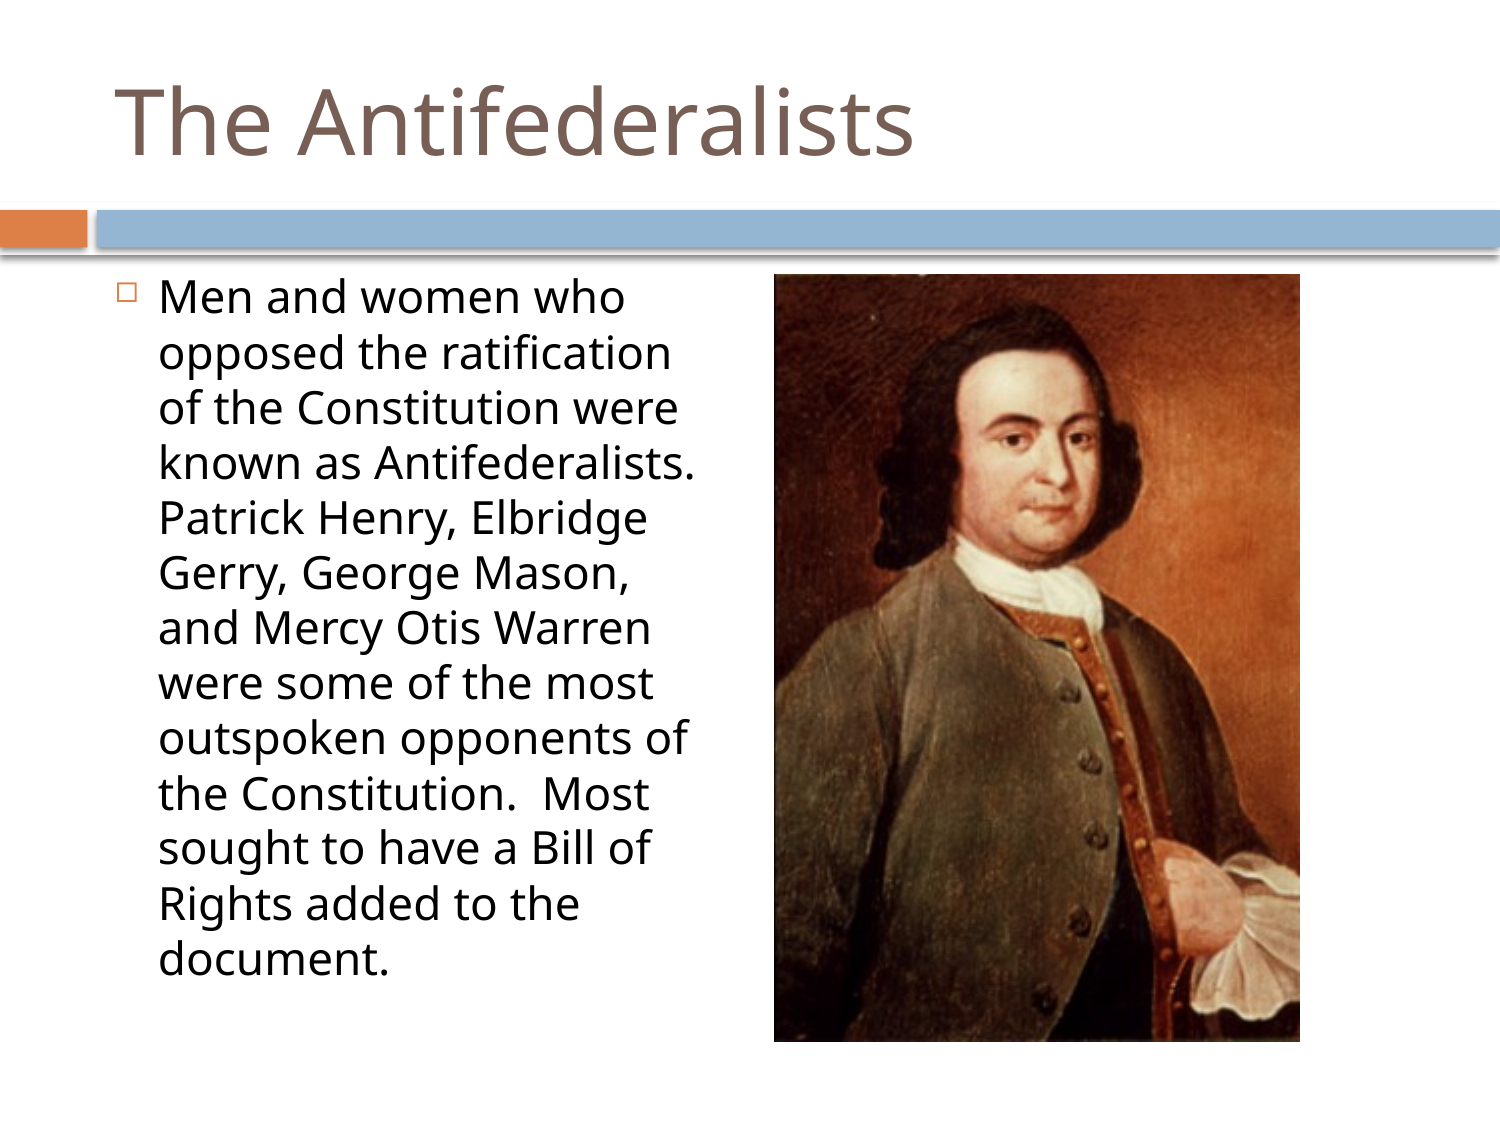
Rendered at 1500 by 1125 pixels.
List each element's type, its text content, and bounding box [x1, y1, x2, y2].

list Men and women who opposed the ratification of the Constitution were known as Antifederalists. Patrick Henry, Elbridge Gerry, George Mason, and Mercy Otis Warren were some of the most outspoken opponents of the Constitution. Most sought to have a Bill of Rights added to the document. [99, 260, 738, 1011]
title The Antifederalists [99, 37, 1438, 200]
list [774, 274, 1301, 1042]
